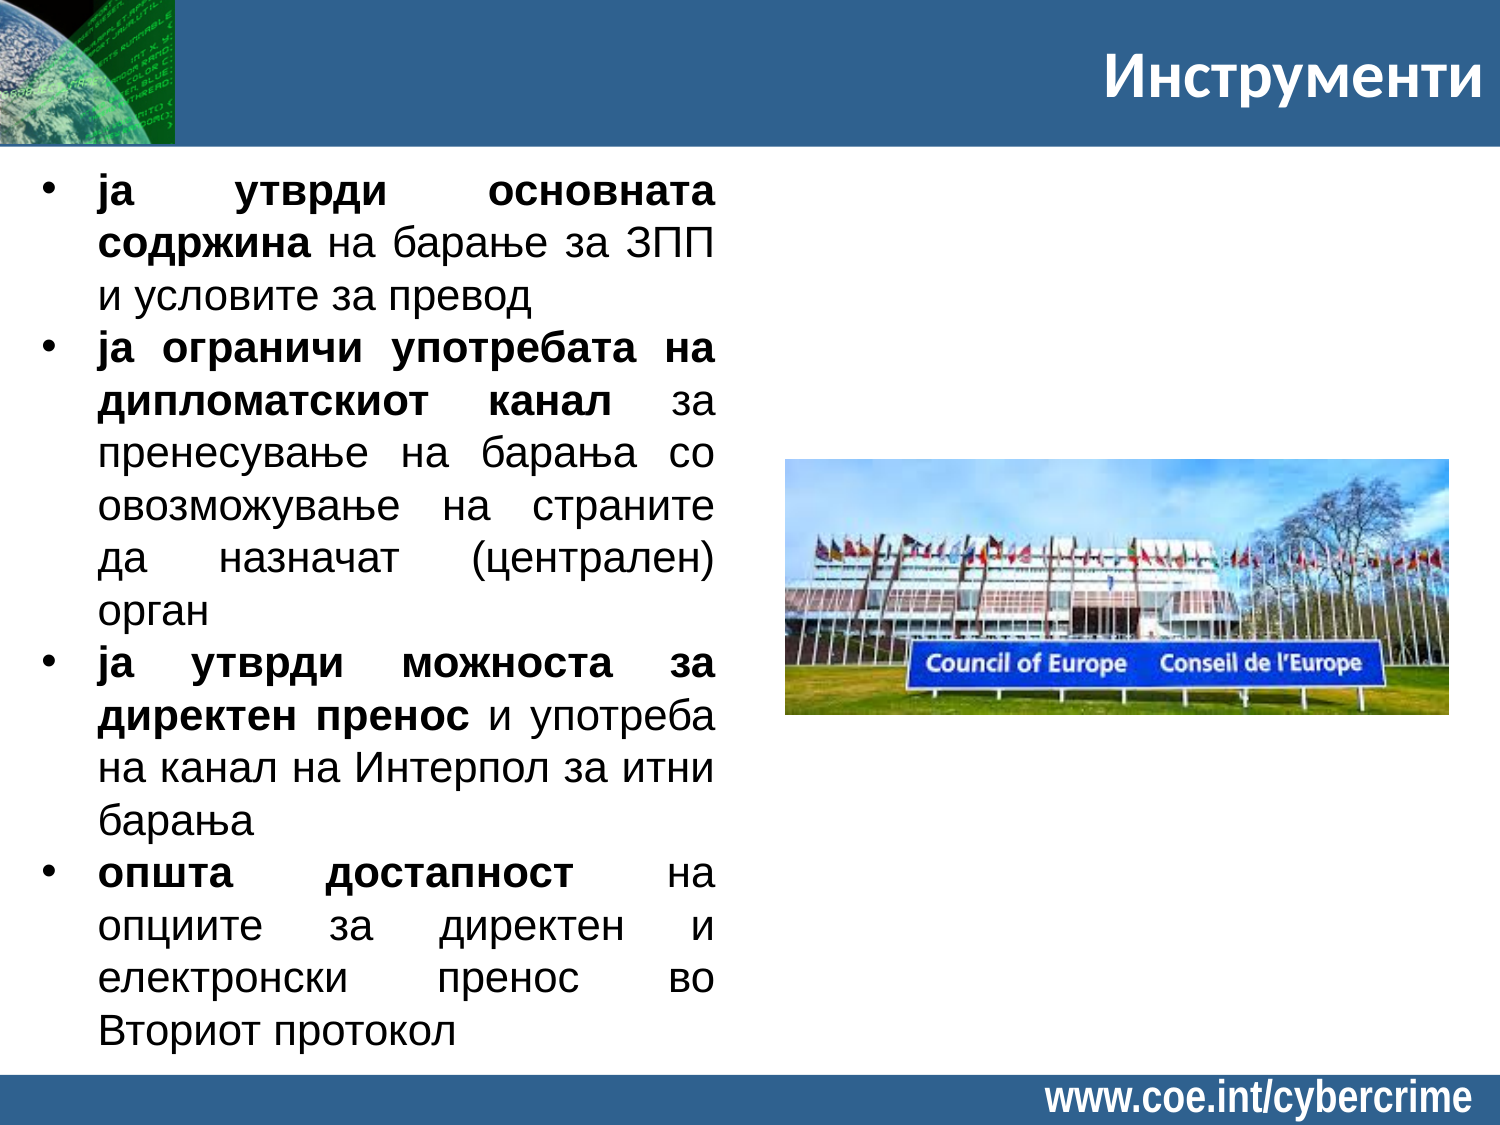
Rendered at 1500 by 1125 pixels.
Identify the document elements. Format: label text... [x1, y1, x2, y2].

picture [785, 459, 1450, 715]
text_box Инструменти [177, 0, 1500, 149]
text_box www.coe.int/cybercrime [1030, 1059, 1500, 1125]
picture [0, 0, 175, 144]
text_box ја утврди основната содржина на барање за ЗПП и условите за превод ја ограничи употребата на дипломатскиот канал за пренесување на барања со овозможување на страните да назначат (централен) орган ја утврди можноста за директен пренос и употреба на канал на Интерпол за итни барања општа достапност на опциите за директен и електронски пренос во Вториот протокол [0, 154, 731, 1117]
text_box [0, 1073, 1030, 1125]
